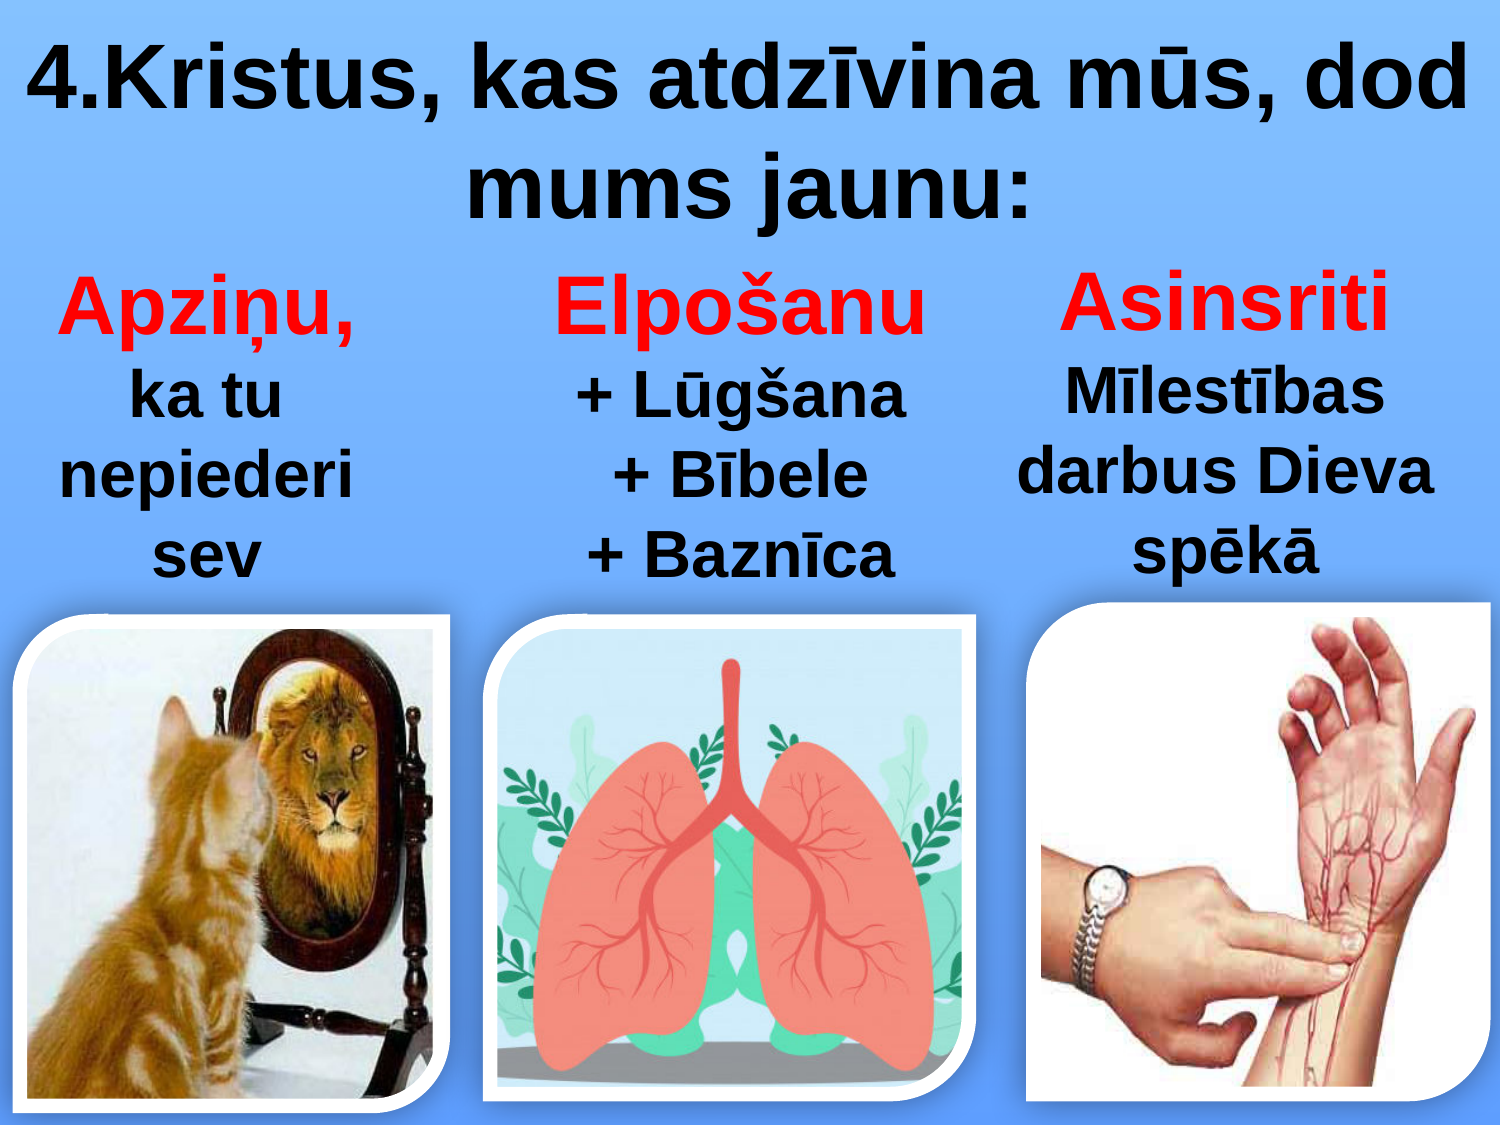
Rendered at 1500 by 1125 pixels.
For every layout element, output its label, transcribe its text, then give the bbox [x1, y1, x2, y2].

text_box Asinsriti Mīlestības darbus Dieva spēkā [950, 239, 1500, 595]
title 4.Kristus, kas atdzīvina mūs, dod mums jaunu: [0, 56, 1500, 197]
picture [489, 621, 970, 1095]
text_box Elpošanu + Lūgšana + Bībele + Baznīca [501, 243, 950, 599]
picture [1033, 609, 1484, 1095]
picture [19, 621, 444, 1107]
text_box Apziņu, ka tu nepiederi sev [0, 243, 414, 599]
